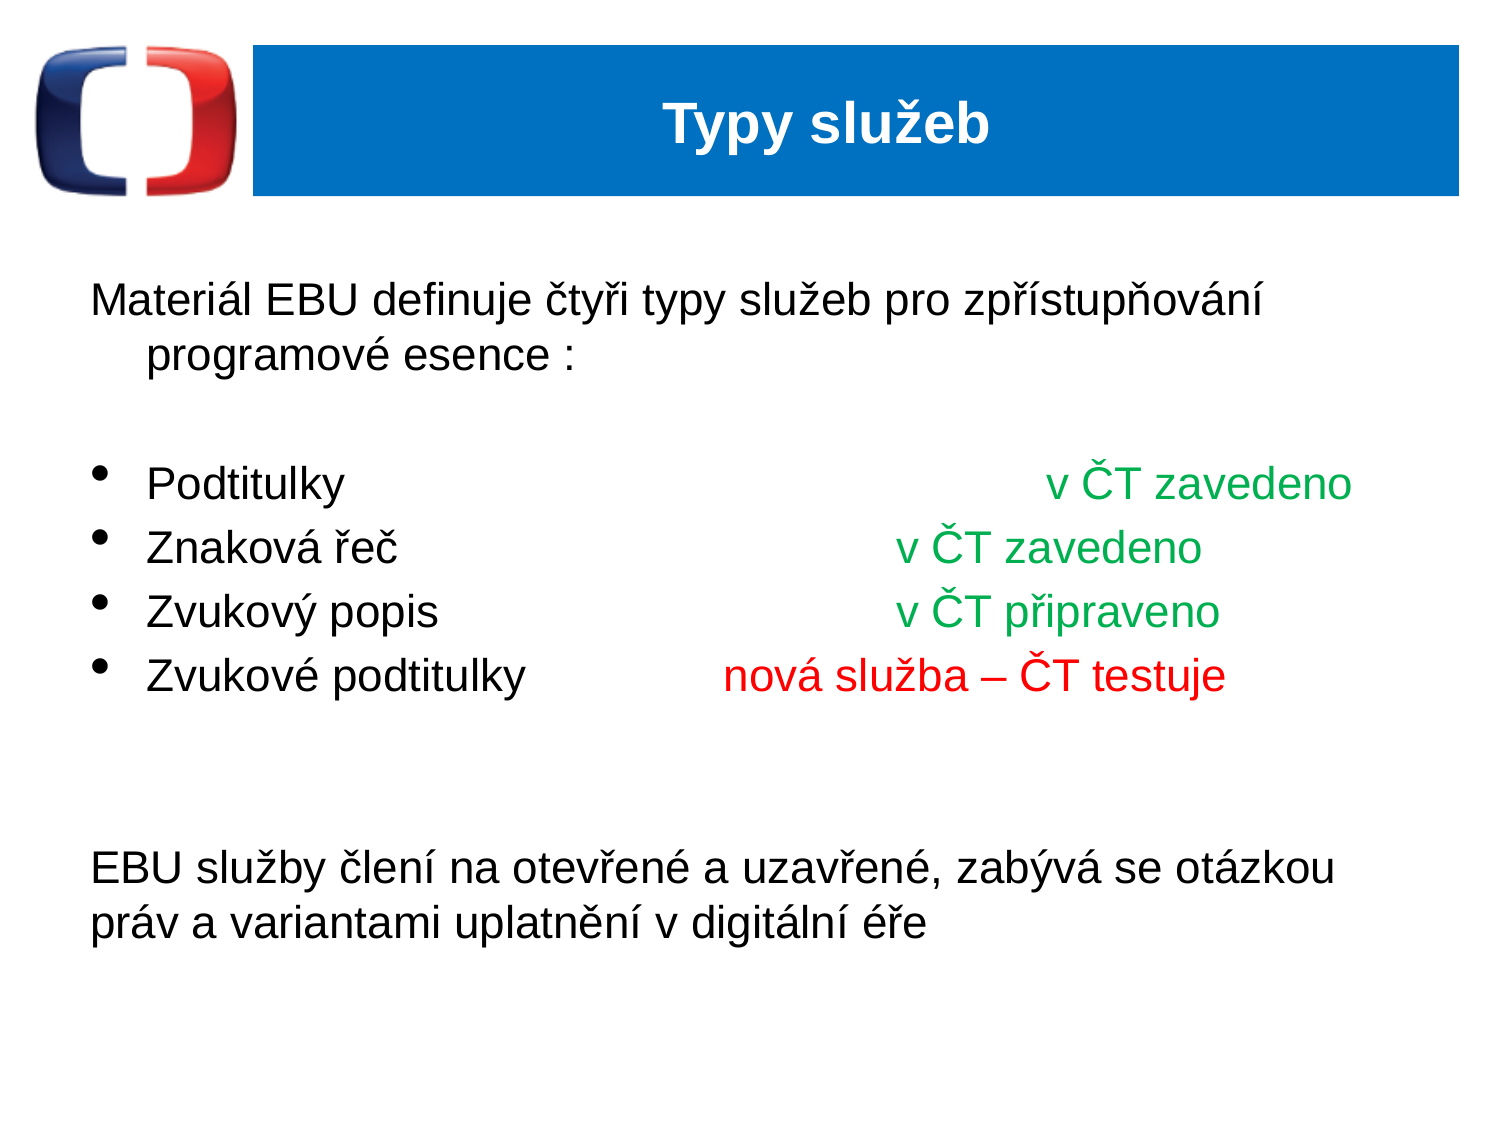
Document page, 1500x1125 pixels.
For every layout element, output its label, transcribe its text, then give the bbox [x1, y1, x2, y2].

picture [27, 44, 253, 201]
list Materiál EBU definuje čtyři typy služeb pro zpřístupňování programové esence : Podtitulky v ČT zavedeno Znaková řeč v ČT zavedeno Zvukový popis v ČT připraveno Zvukové podtitulky nová služba – ČT testuje EBU služby člení na otevřené a uzavřené, zabývá se otázkou práv a variantami uplatnění v digitální éře [74, 262, 1424, 1006]
text_box Typy služeb [254, 45, 1459, 197]
